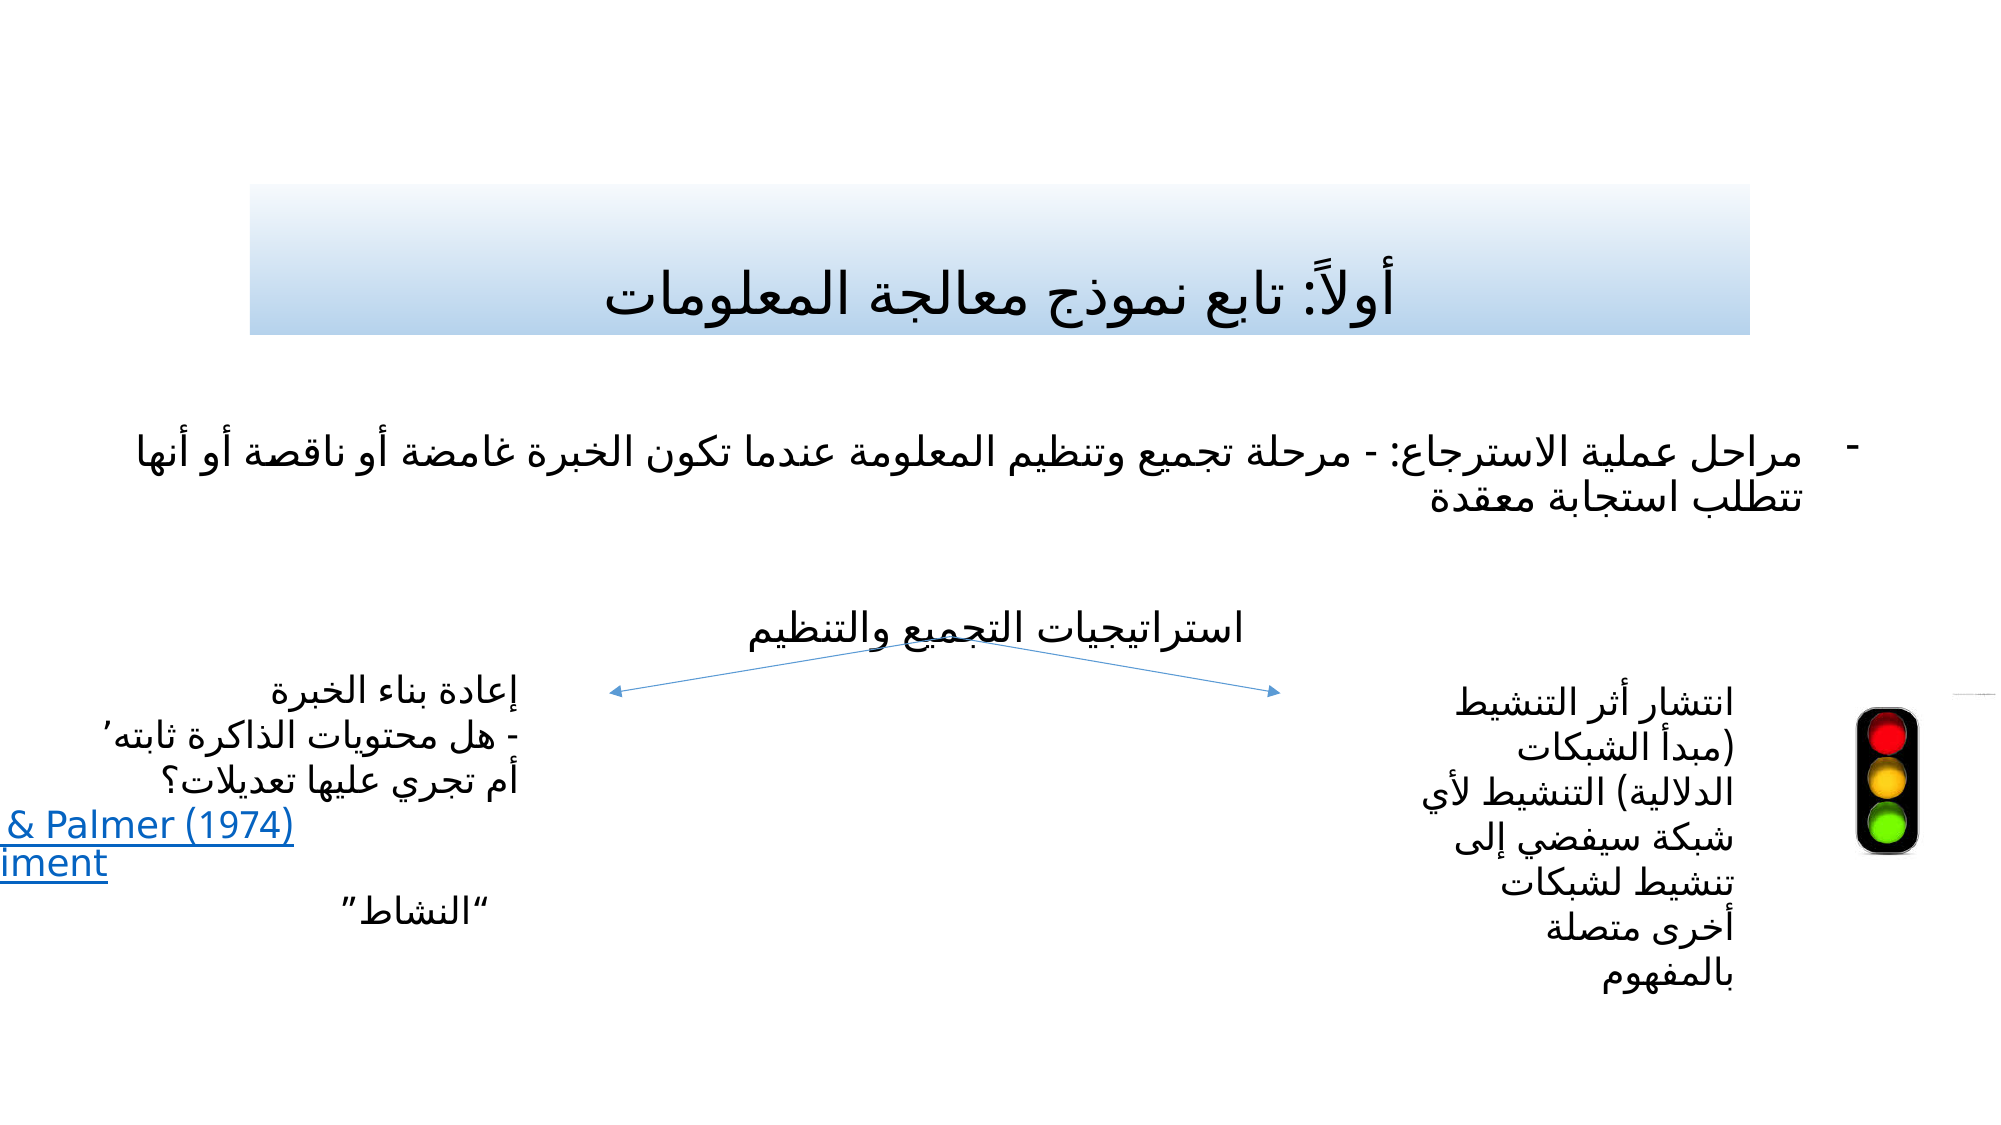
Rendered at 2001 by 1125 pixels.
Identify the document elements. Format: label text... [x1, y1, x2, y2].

title أولاً: تابع نموذج معالجة المعلومات [249, 184, 1750, 335]
picture [1778, 693, 1996, 868]
subtitle مراحل عملية الاسترجاع: - مرحلة تجميع وتنظيم المعلومة عندما تكون الخبرة غامضة أو ناقصة أو أنها تتطلب استجابة معقدة استراتيجيات التجميع والتنظيم [117, 422, 1875, 1076]
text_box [609, 636, 951, 694]
text_box انتشار أثر التنشيط (مبدأ الشبكات الدلالية) التنشيط لأي شبكة سيفضي إلى تنشيط لشبكات أخرى متصلة بالمفهوم [1401, 670, 1750, 1001]
text_box إعادة بناء الخبرة - هل محتويات الذاكرة ثابته٬ أم تجري عليها تعديلات؟ Loftus & Palmer (1974) experiment “النشاط” [84, 658, 535, 903]
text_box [951, 636, 1281, 694]
